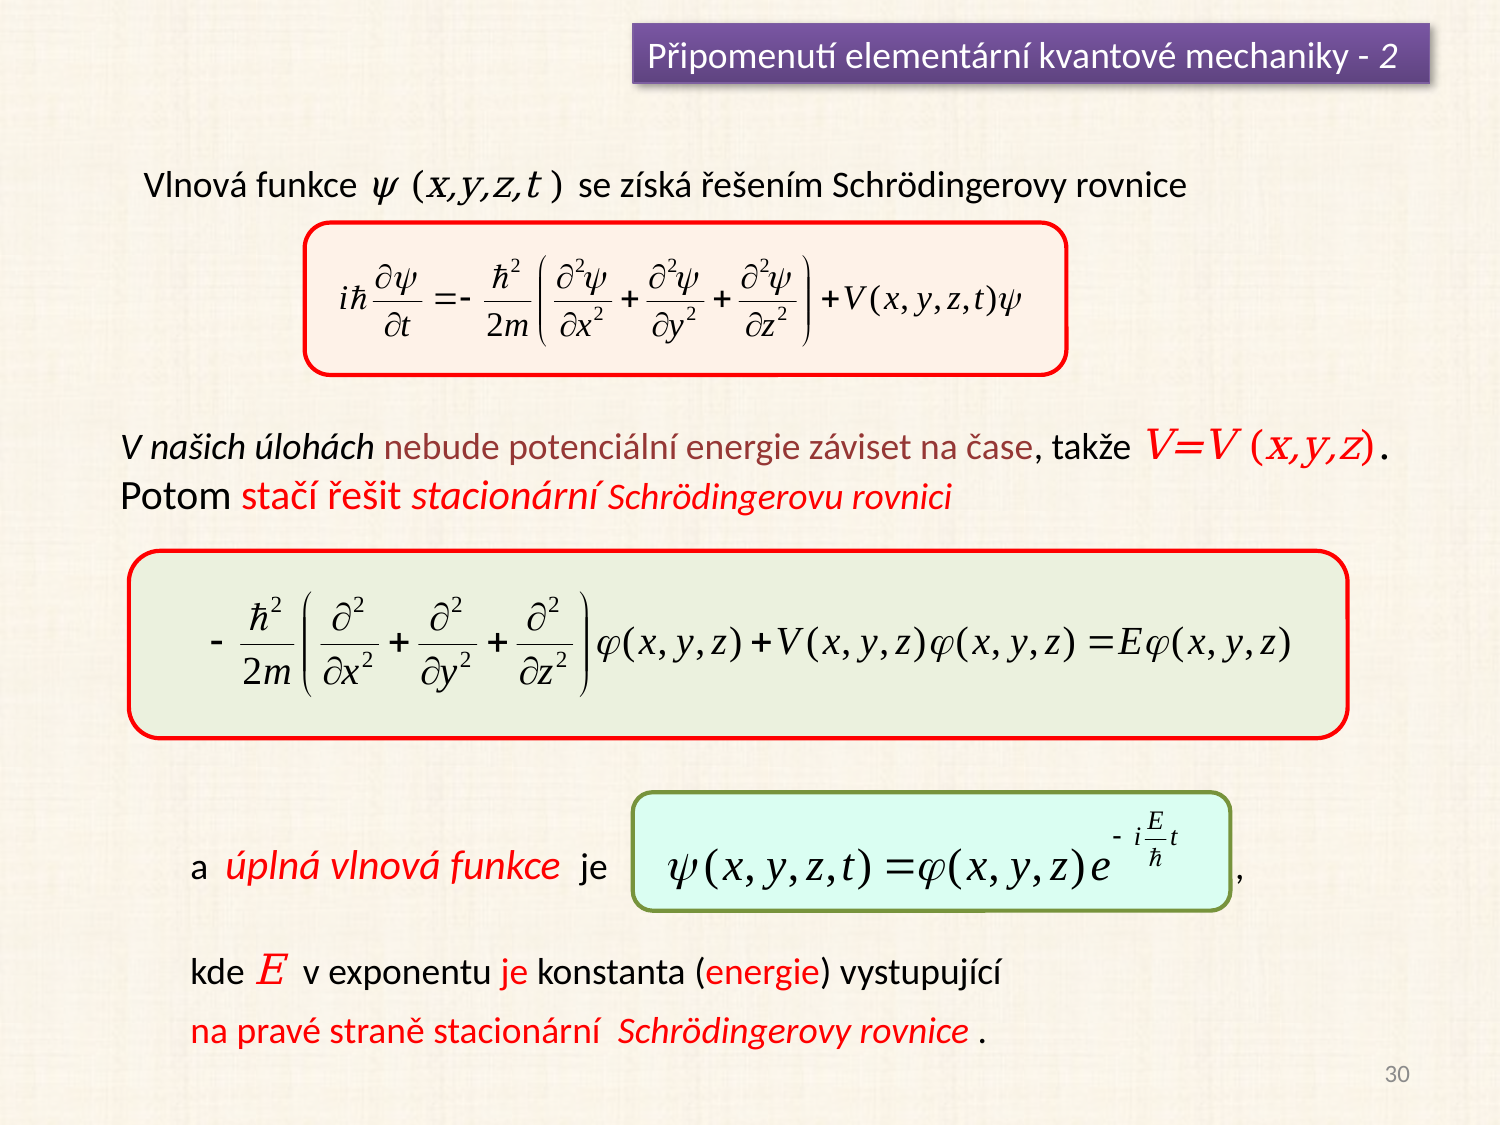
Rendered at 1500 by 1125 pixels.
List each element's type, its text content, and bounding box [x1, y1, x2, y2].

text_box V našich úlohách nebude potenciální energie záviset na čase, takže V=V (x,y,z). Potom stačí řešit stacionární Schrödingerovu rovnici [105, 410, 1418, 525]
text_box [304, 222, 1067, 376]
text_box Vlnová funkce ψ (x,y,z,t ) se získá řešením Schrödingerovy rovnice [128, 152, 1313, 213]
text_box Připomenutí elementární kvantové mechaniky - 2 [632, 23, 1430, 84]
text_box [128, 550, 1348, 739]
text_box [175, 773, 1301, 1062]
slide_number 30 [1074, 1042, 1425, 1103]
